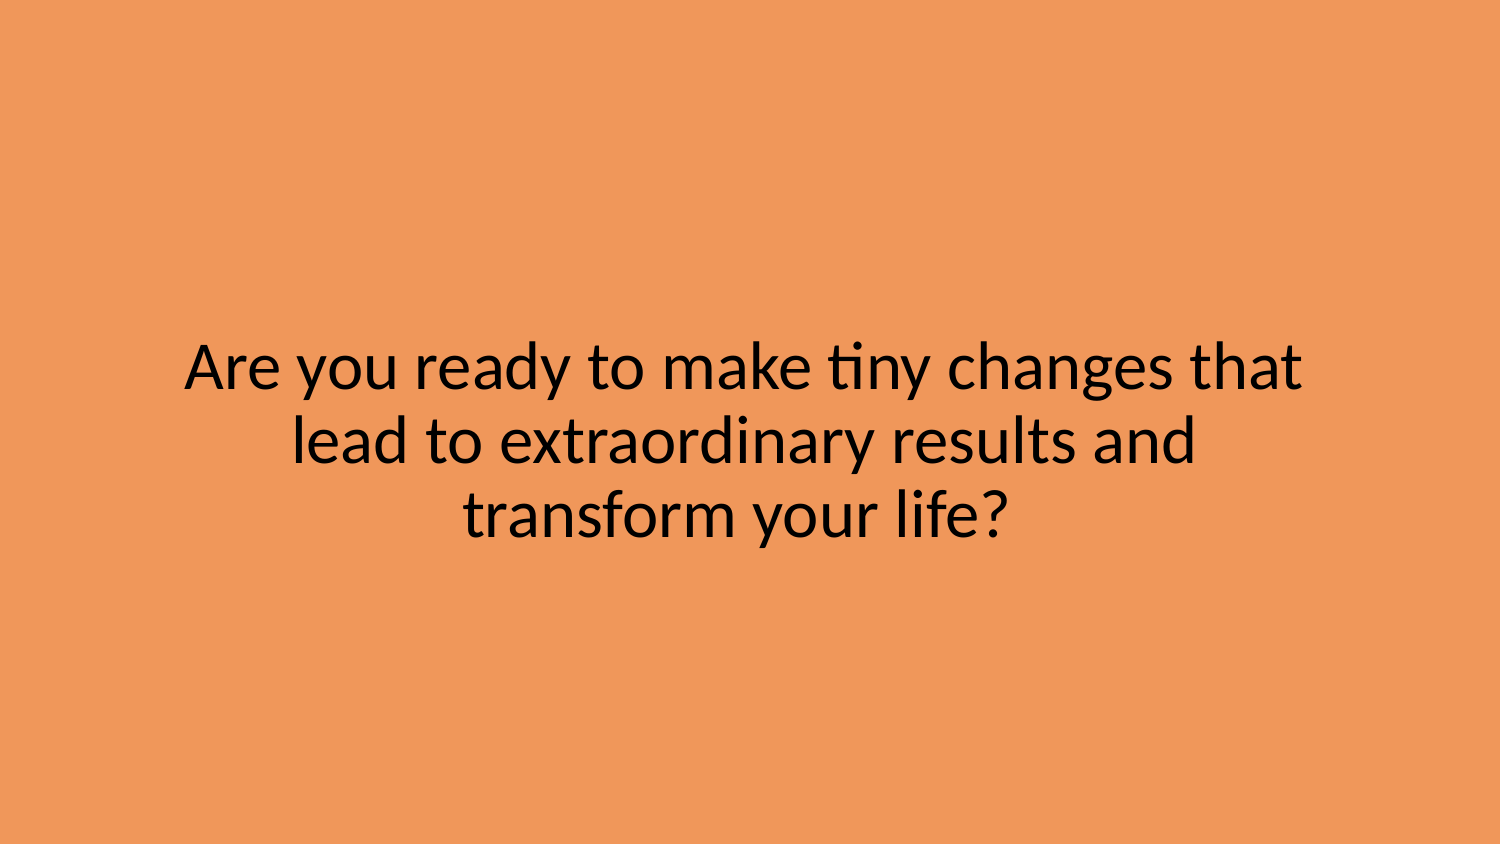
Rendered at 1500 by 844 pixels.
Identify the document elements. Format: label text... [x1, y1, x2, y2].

list Are you ready to make tiny changes that lead to extraordinary results and transform your life? [141, 322, 1349, 464]
